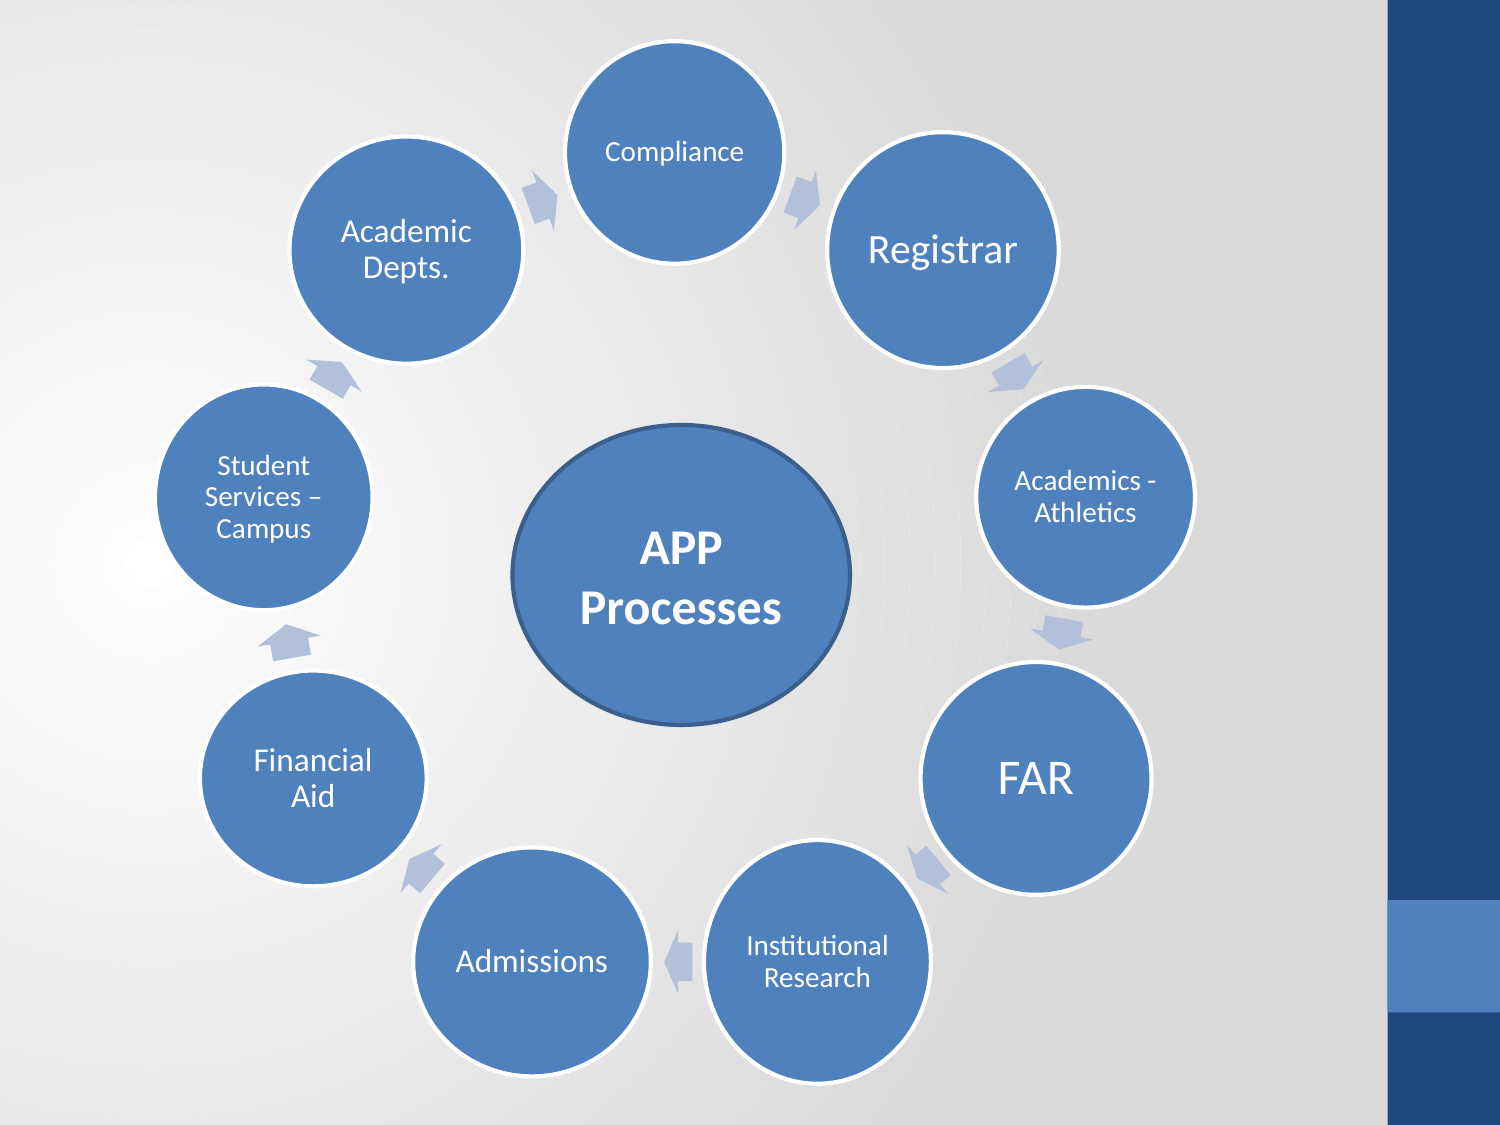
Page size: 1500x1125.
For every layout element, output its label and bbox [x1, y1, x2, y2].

text_box [86, 61, 1264, 1063]
